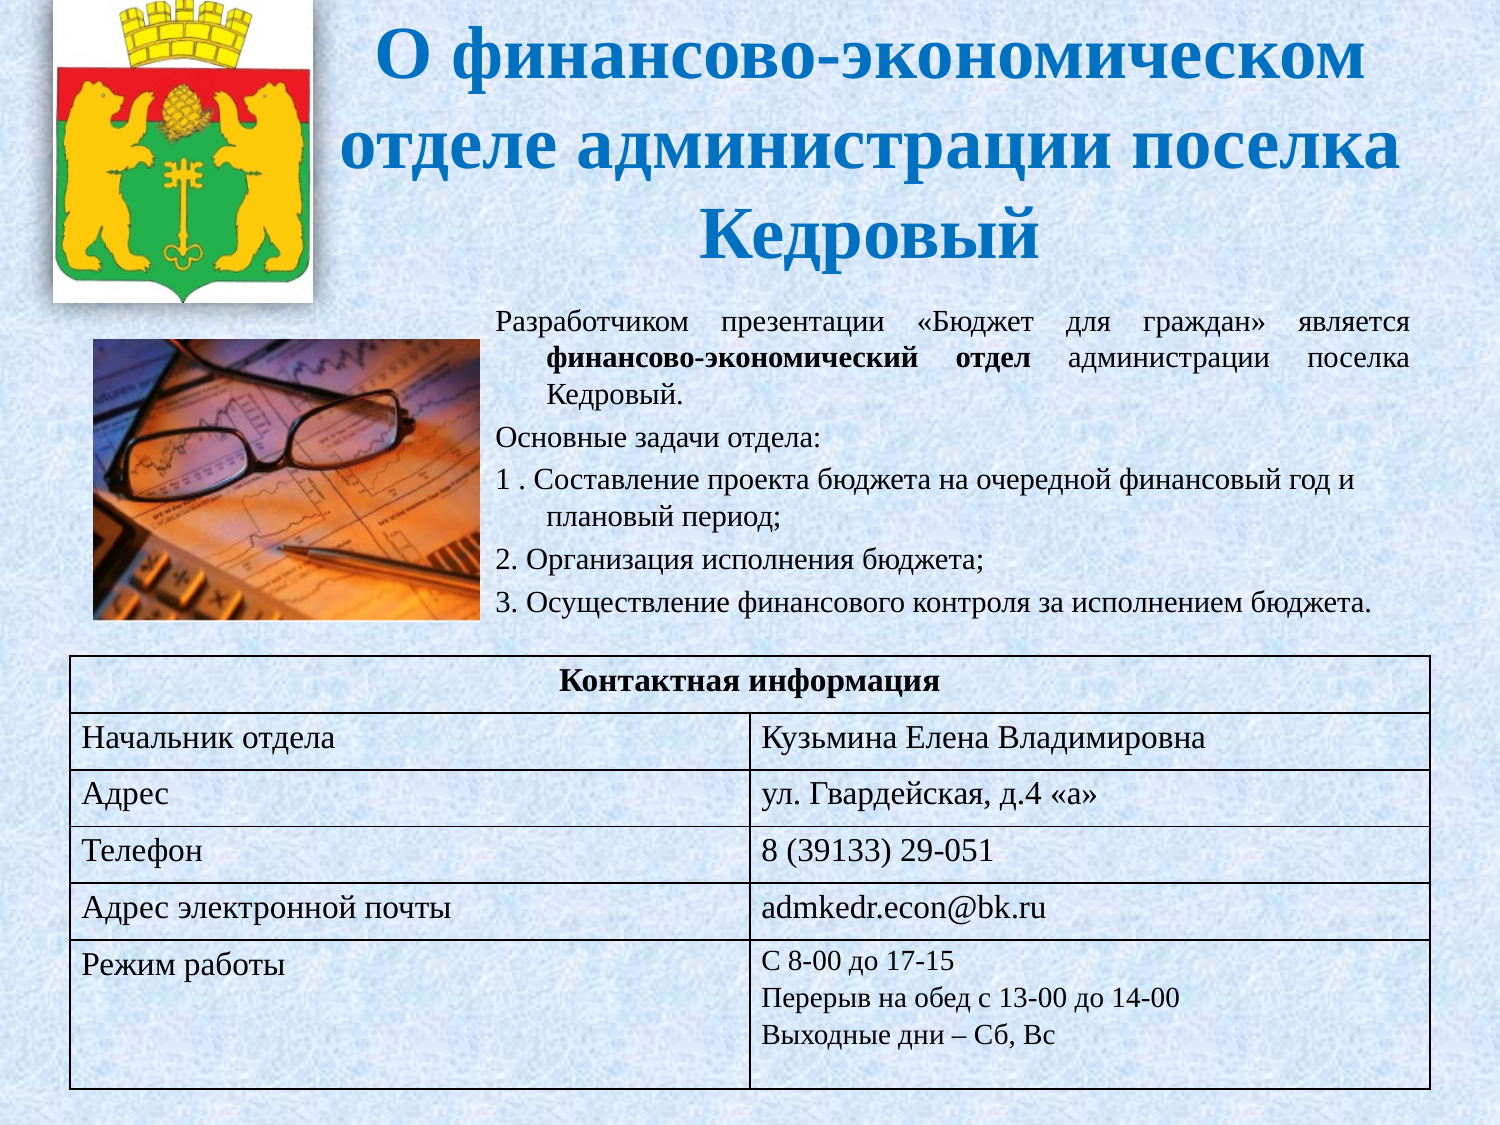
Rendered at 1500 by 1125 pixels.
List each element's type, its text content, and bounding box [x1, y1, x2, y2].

list Разработчиком презентации «Бюджет для граждан» является финансово-экономический отдел администрации поселка Кедровый. Основные задачи отдела: 1 . Составление проекта бюджета на очередной финансовый год и плановый период; 2. Организация исполнения бюджета; 3. Осуществление финансового контроля за исполнением бюджета. [480, 292, 1426, 655]
table_cell Режим работы [71, 941, 749, 1088]
table_cell Кузьмина Елена Владимировна [751, 714, 1429, 769]
table_header Контактная информация [71, 657, 1429, 712]
title О финансово-экономическом отделе администрации поселка Кедровый [335, 44, 1426, 233]
table_cell Начальник отдела [71, 714, 749, 769]
table_cell admkedr.econ@bk.ru [751, 884, 1429, 939]
table_cell ул. Гвардейская, д.4 «а» [751, 771, 1429, 826]
table_cell 14,6 % [325, 44, 330, 233]
table_cell C 8-00 до 17-15 Перерыв на обед с 13-00 до 14-00 Выходные дни – Сб, Вс [751, 941, 1429, 1088]
table_cell Адрес электронной почты [71, 884, 749, 939]
table_cell Телефон [71, 827, 749, 882]
table_cell 8 (39133) 29-051 [751, 827, 1429, 882]
picture [0, 0, 1500, 1125]
table_cell Адрес [71, 771, 749, 826]
